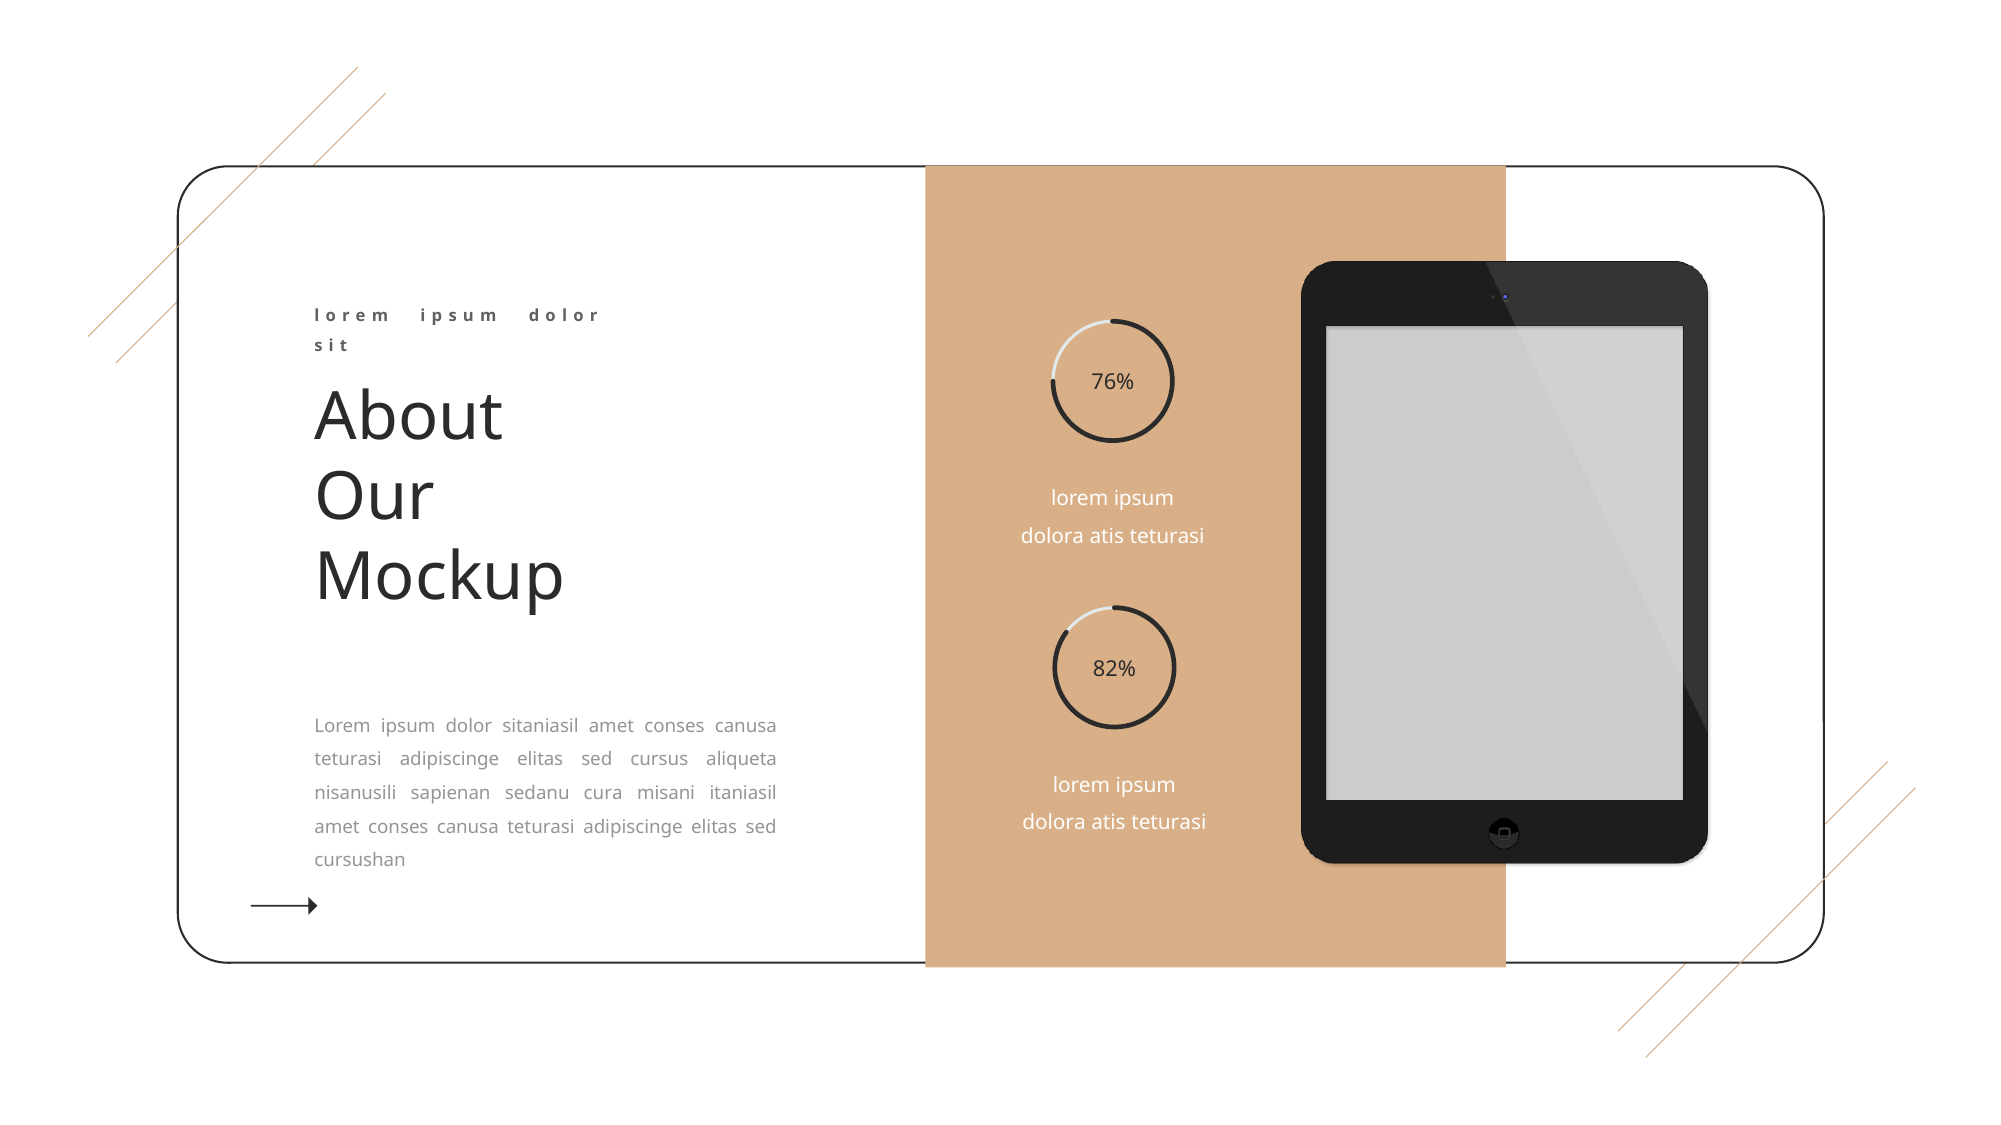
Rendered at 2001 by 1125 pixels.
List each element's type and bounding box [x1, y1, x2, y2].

text_box [1645, 787, 1916, 1058]
text_box [299, 287, 792, 842]
text_box [1005, 321, 1222, 838]
text_box [88, 66, 358, 337]
text_box [249, 894, 319, 918]
picture [1300, 261, 1712, 868]
